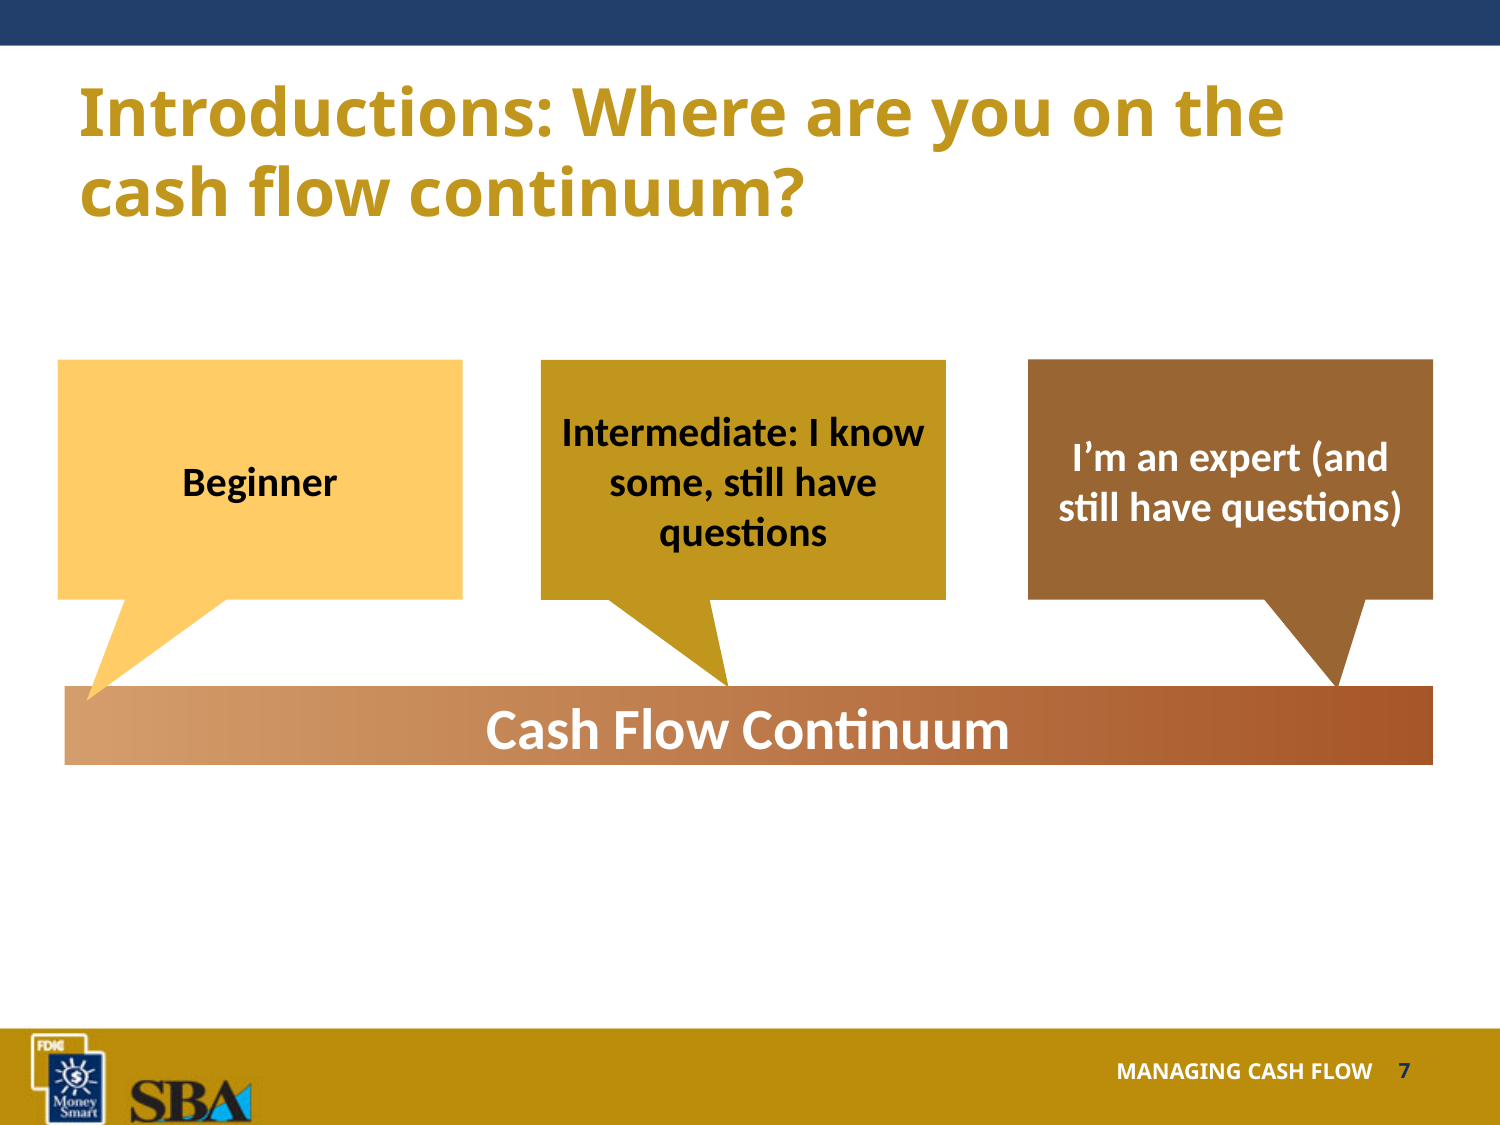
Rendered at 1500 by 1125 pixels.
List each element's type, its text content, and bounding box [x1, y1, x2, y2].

picture [0, 0, 1500, 1125]
title Introductions: Where are you on the cash flow continuum? [64, 62, 1415, 163]
text_box Intermediate: I know some, still have questions [538, 357, 949, 690]
text_box Cash Flow Continuum [63, 685, 1435, 767]
text_box I’m an expert (and still have questions) [1025, 357, 1436, 692]
text_box Beginner [55, 357, 465, 703]
